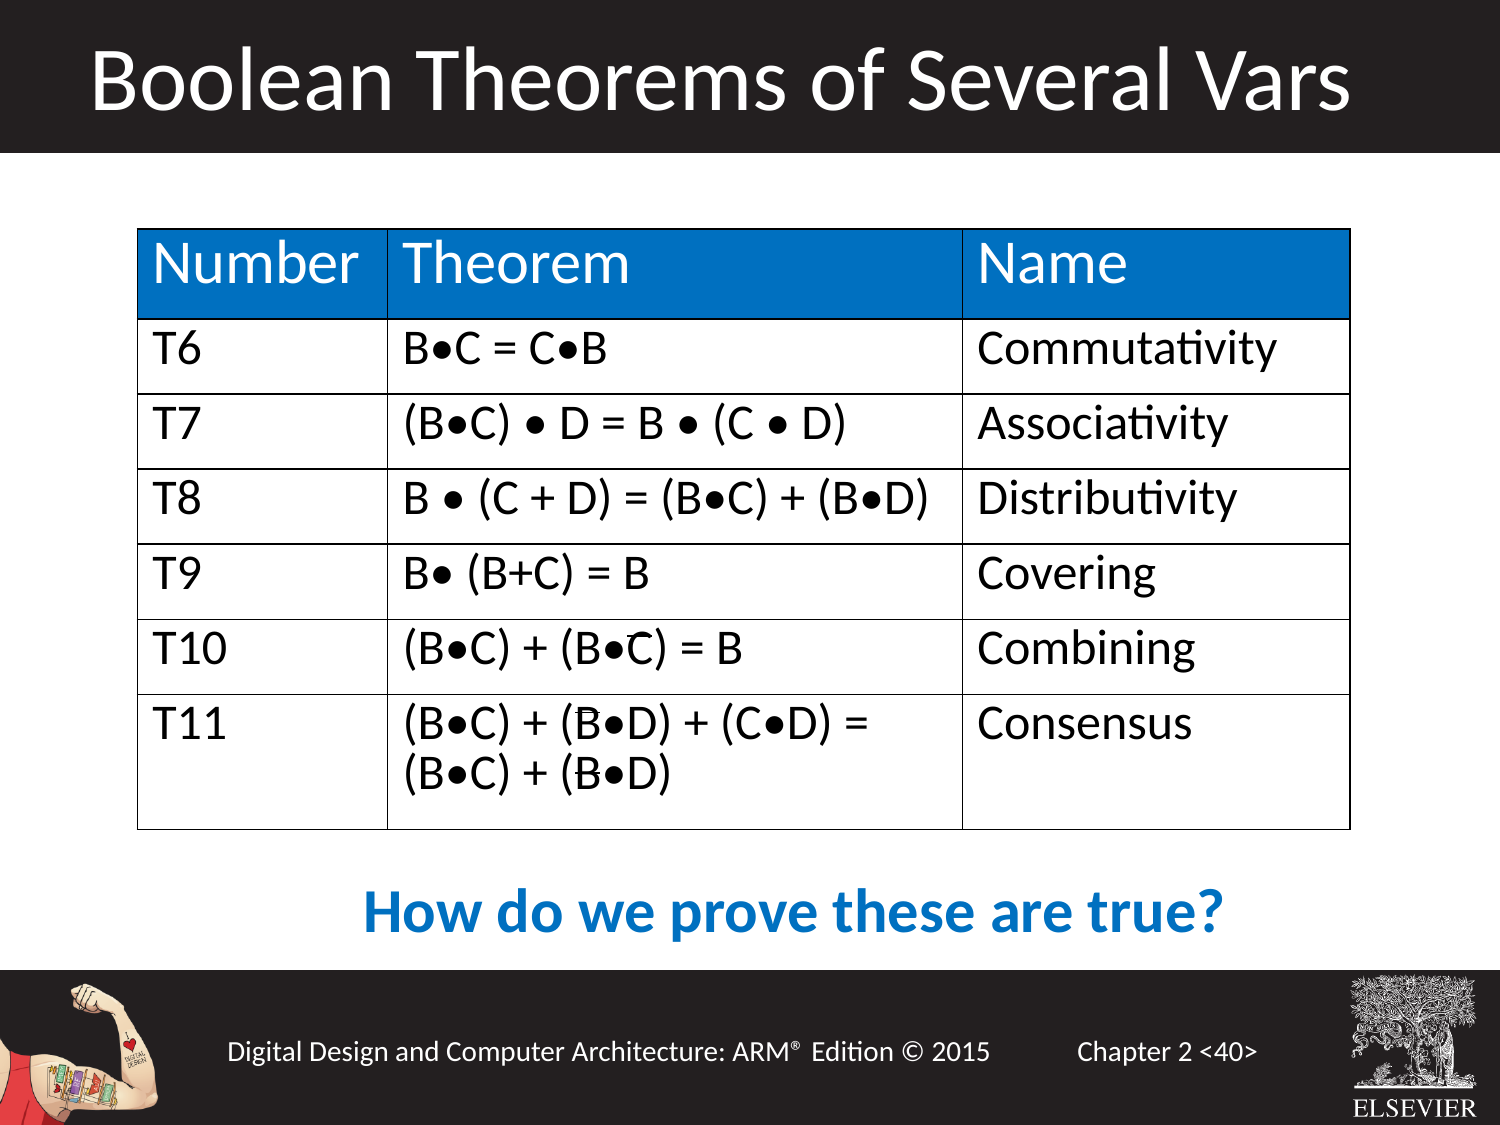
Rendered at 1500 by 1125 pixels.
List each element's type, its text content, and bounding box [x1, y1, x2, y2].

table_cell Covering [963, 545, 1349, 619]
picture [0, 979, 163, 1125]
table_cell Consensus [963, 695, 1349, 829]
table_cell T10 [138, 620, 387, 694]
picture [1350, 974, 1477, 1117]
table_cell (B•C) • D = B • (C • D) [388, 395, 962, 468]
table_cell B•C = C•B [388, 320, 962, 393]
table_cell T9 [138, 545, 387, 619]
text_box Boolean Theorems of Several Vars [75, 11, 1375, 136]
table_cell Commutativity [963, 320, 1349, 393]
table_header Number [138, 230, 387, 318]
table_cell T6 [138, 320, 387, 393]
table_cell T8 [138, 470, 387, 543]
table_cell Associativity [963, 395, 1349, 468]
table_header Name [963, 230, 1349, 318]
table_cell Distributivity [963, 470, 1349, 543]
table_cell T7 [138, 395, 387, 468]
text_box How do we prove these are true? [348, 862, 1242, 1028]
table_cell B• (B+C) = B [388, 545, 962, 619]
table_cell (B•C) + (B•D) + (C•D) = (B•C) + (B•D) [388, 695, 962, 829]
table_cell (B•C) + (B•C) = B [388, 620, 962, 694]
table_cell B • (C + D) = (B•C) + (B•D) [388, 470, 962, 543]
table_cell T11 [138, 695, 387, 829]
table_cell Combining [963, 620, 1349, 694]
table_header Theorem [388, 230, 962, 318]
